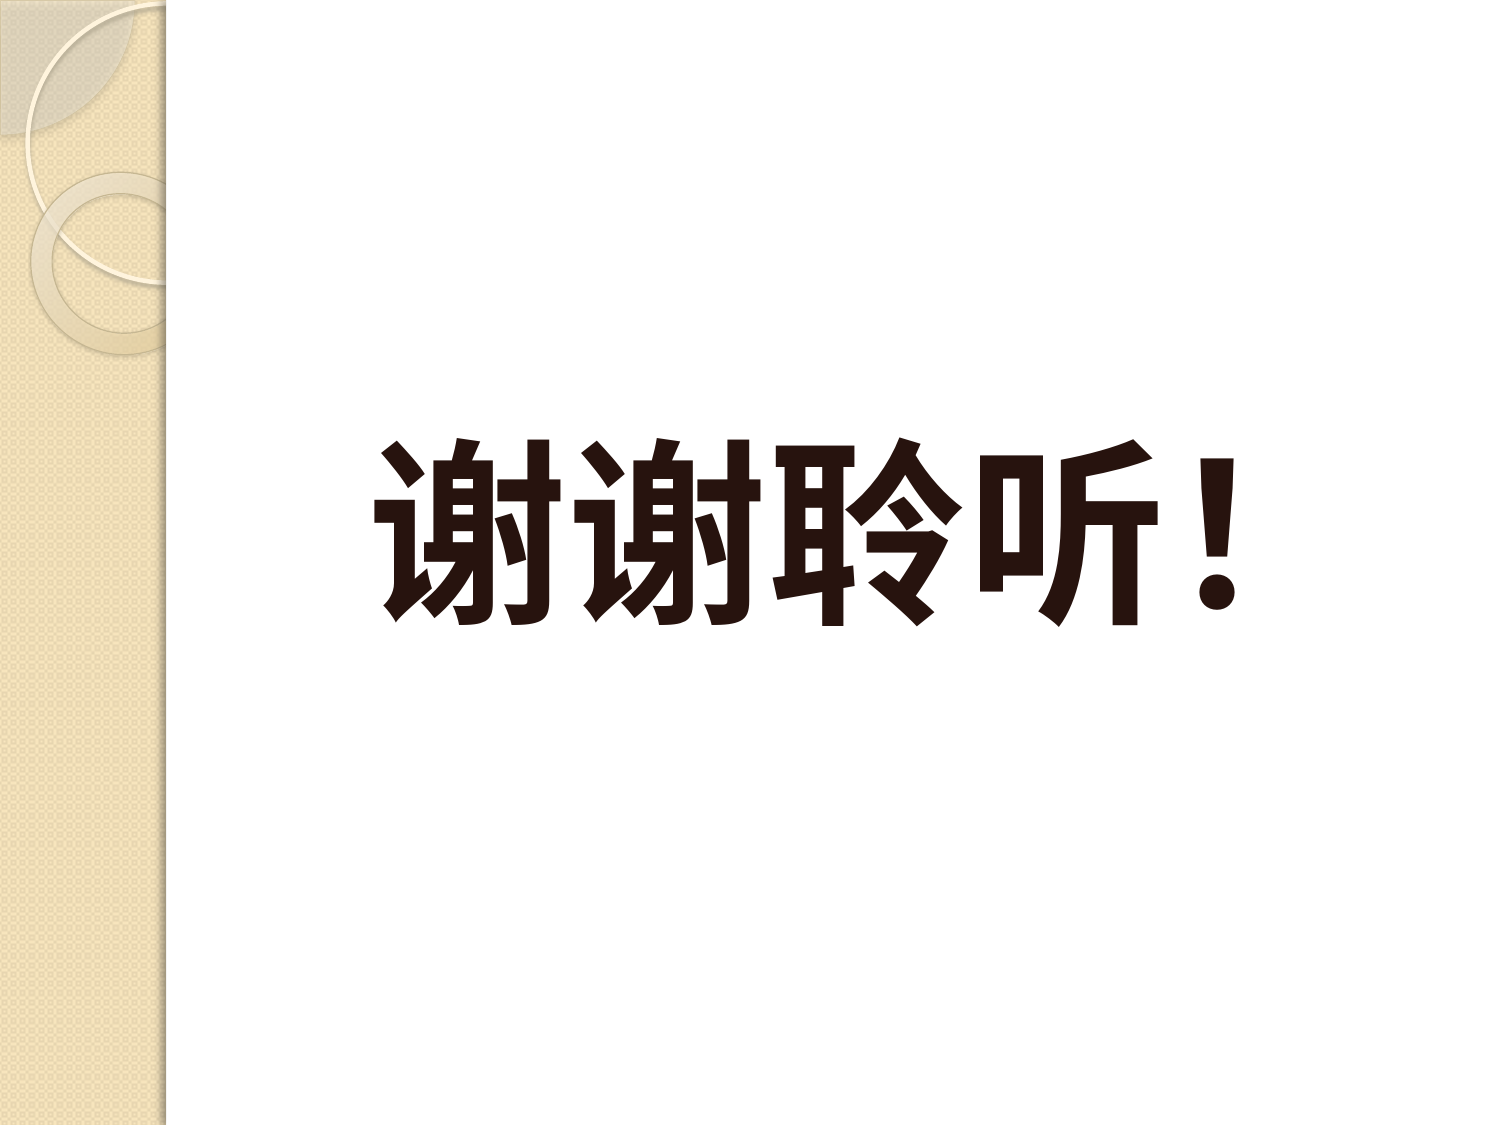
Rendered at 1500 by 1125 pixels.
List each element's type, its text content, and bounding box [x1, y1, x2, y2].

list 谢谢聆听！ [112, 149, 1454, 978]
